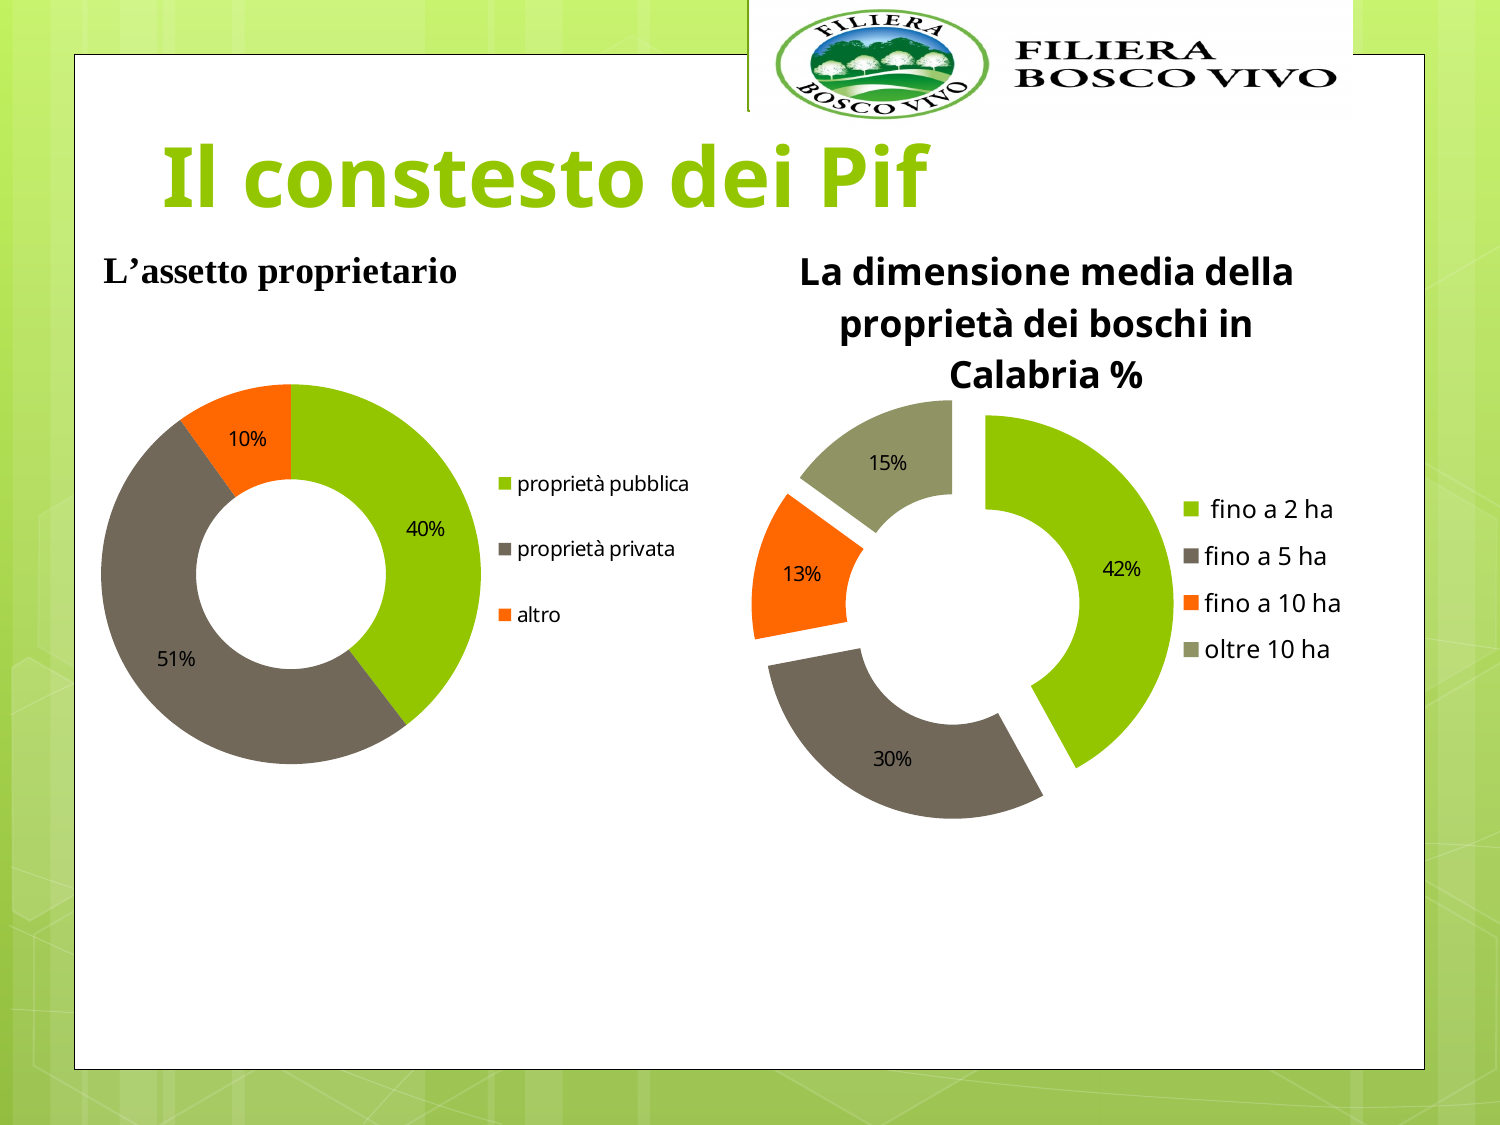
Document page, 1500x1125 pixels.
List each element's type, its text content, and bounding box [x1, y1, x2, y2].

picture [749, 0, 1353, 113]
title Il constesto dei Pif [147, 113, 689, 170]
chart [88, 113, 1377, 977]
